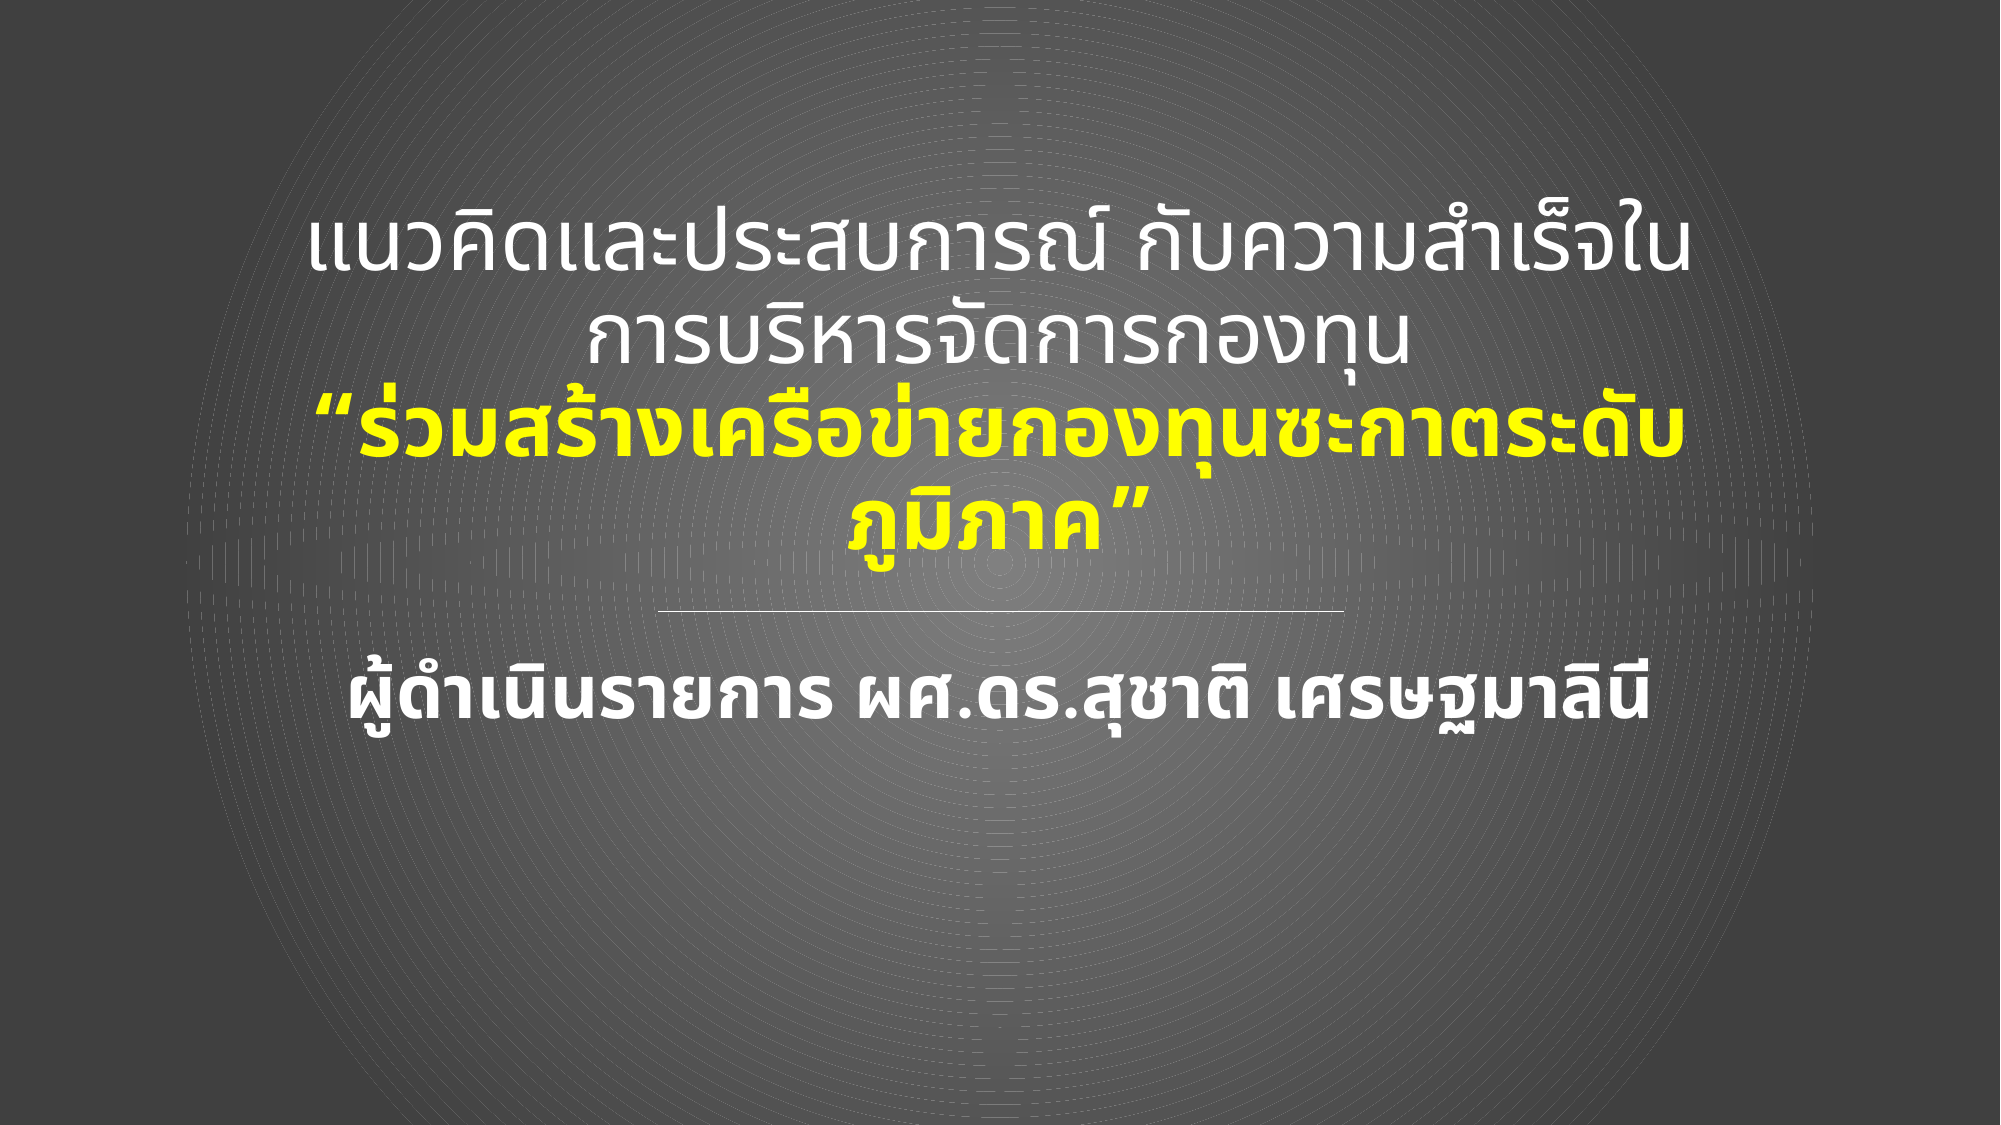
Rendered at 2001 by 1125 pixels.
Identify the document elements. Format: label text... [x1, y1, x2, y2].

title แนวคิดและประสบการณ์ กับความสำเร็จในการบริหารจัดการกองทุน “ร่วมสร้างเครือข่ายกองทุนซะกาตระดับภูมิภาค” [249, 184, 1750, 576]
subtitle ผู้ดำเนินรายการ ผศ.ดร.สุชาติ เศรษฐมาลินี [249, 646, 1750, 863]
